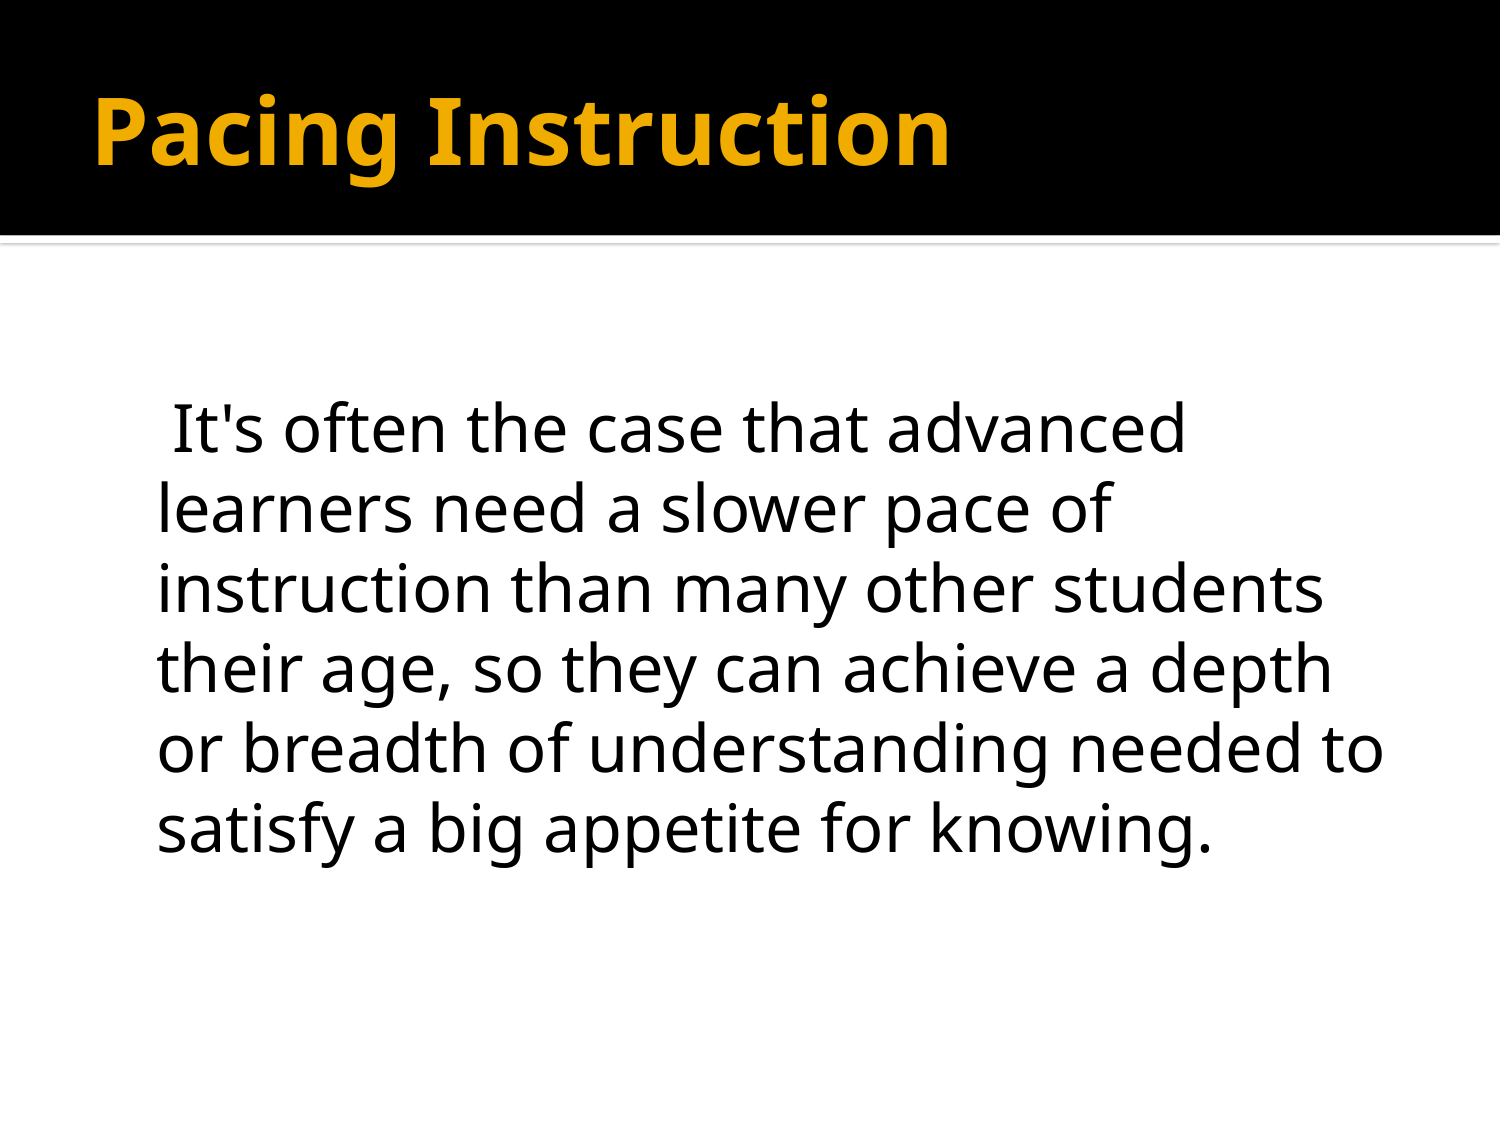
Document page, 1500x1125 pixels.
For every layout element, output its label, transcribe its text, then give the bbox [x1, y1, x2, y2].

list It's often the case that advanced learners need a slower pace of instruction than many other students their age, so they can achieve a depth or breadth of understanding needed to satisfy a big appetite for knowing. [75, 291, 1425, 1050]
title Pacing Instruction [75, 25, 1425, 231]
